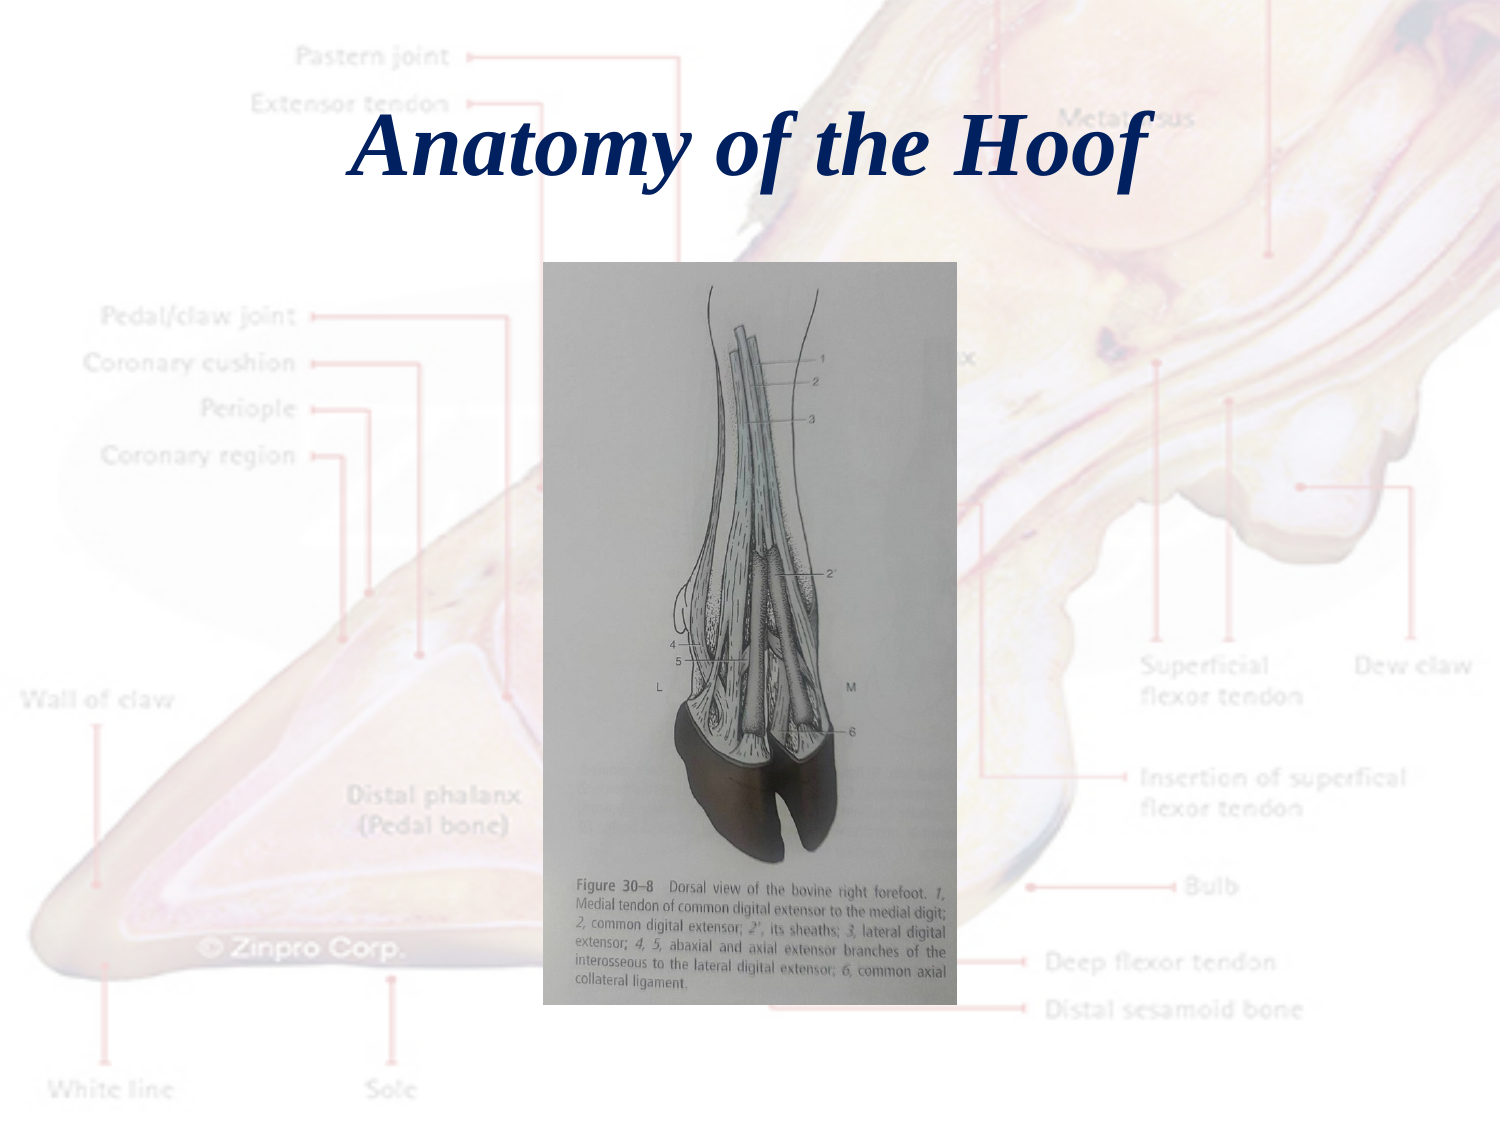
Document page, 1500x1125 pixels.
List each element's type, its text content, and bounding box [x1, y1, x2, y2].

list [543, 262, 957, 1006]
title Anatomy of the Hoof [75, 45, 1425, 233]
